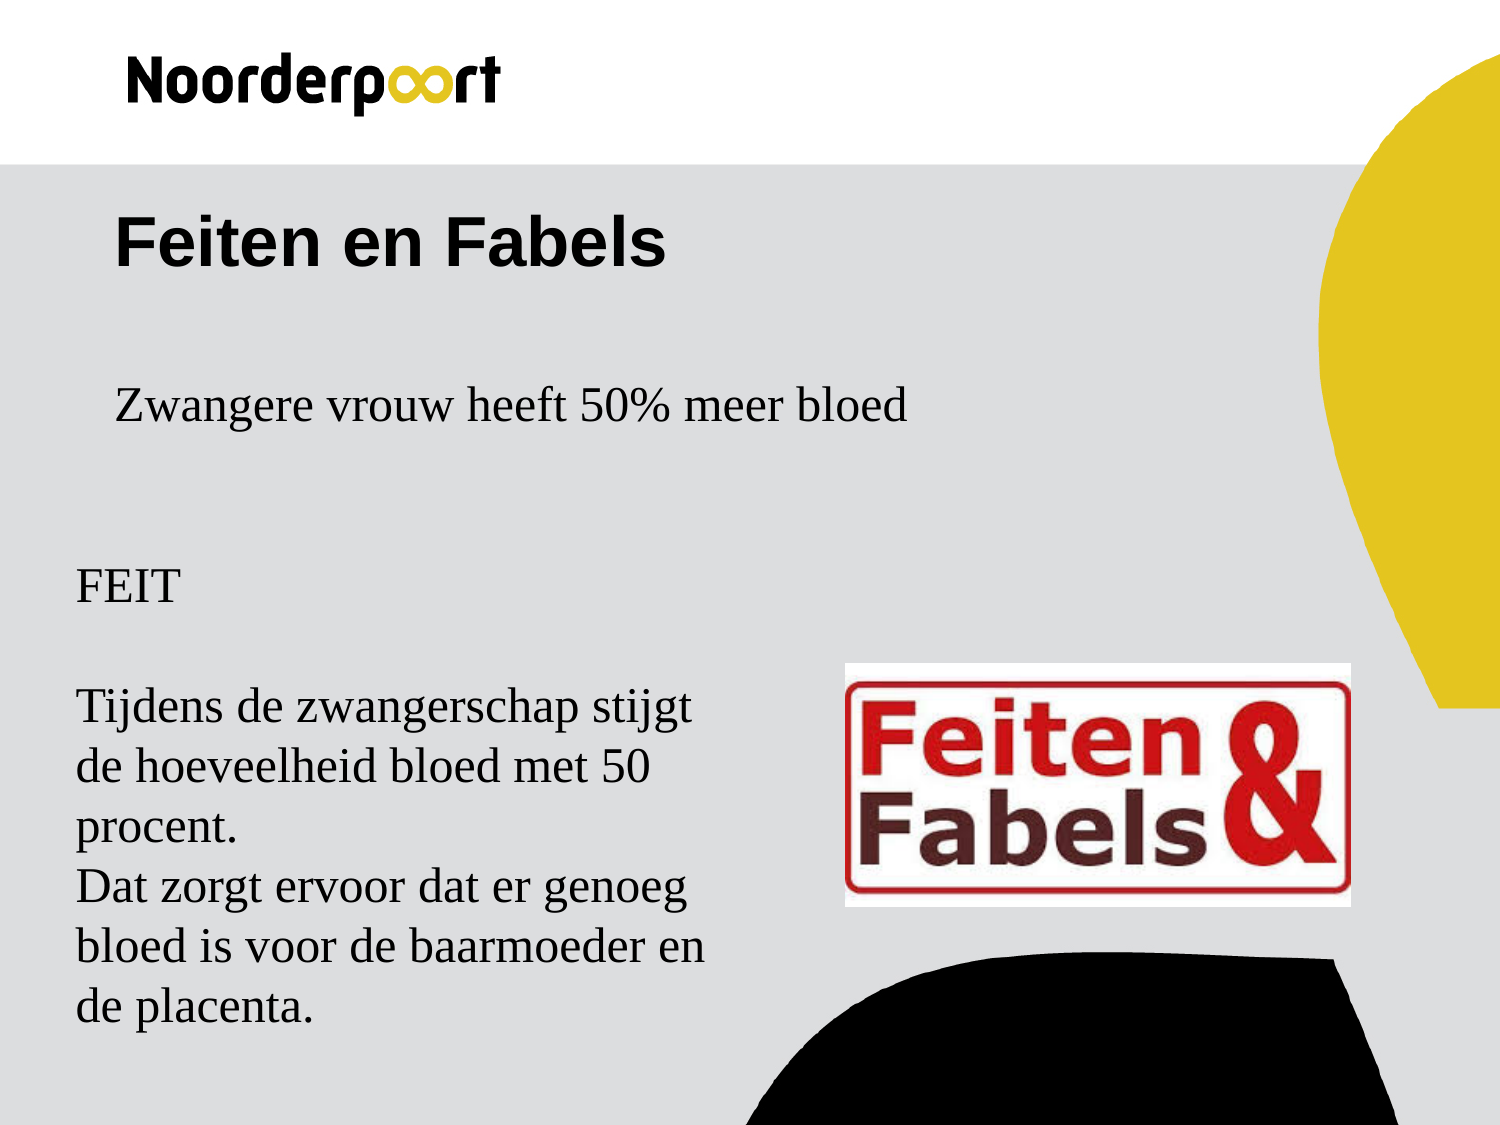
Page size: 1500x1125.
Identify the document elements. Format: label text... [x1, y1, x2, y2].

picture [0, 0, 1500, 1125]
text_box Zwangere vrouw heeft 50% meer bloed [99, 363, 1055, 499]
title Feiten en Fabels [99, 185, 1283, 292]
text_box FEIT Tijdens de zwangerschap stijgt de hoeveelheid bloed met 50 procent. Dat zorgt ervoor dat er genoeg bloed is voor de baarmoeder en de placenta. [60, 545, 725, 1100]
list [845, 662, 1351, 908]
